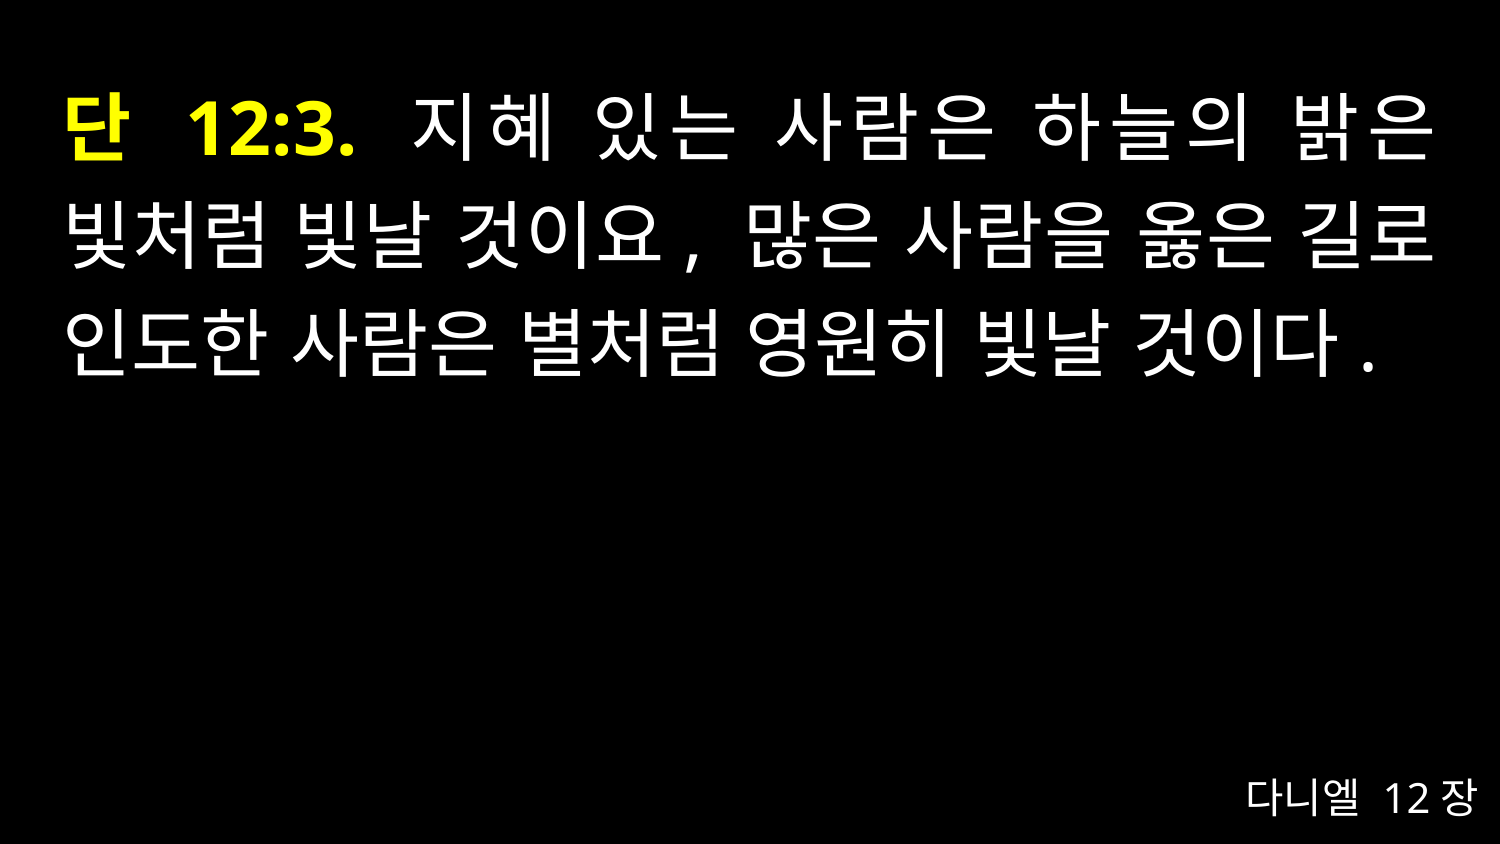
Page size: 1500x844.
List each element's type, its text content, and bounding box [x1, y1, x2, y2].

subtitle 다니엘 12장 [916, 770, 1500, 844]
title 단 12:3. 지혜 있는 사람은 하늘의 밝은 빛처럼 빛날 것이요, 많은 사람을 옳은 길로 인도한 사람은 별처럼 영원히 빛날 것이다. [0, 0, 1500, 844]
